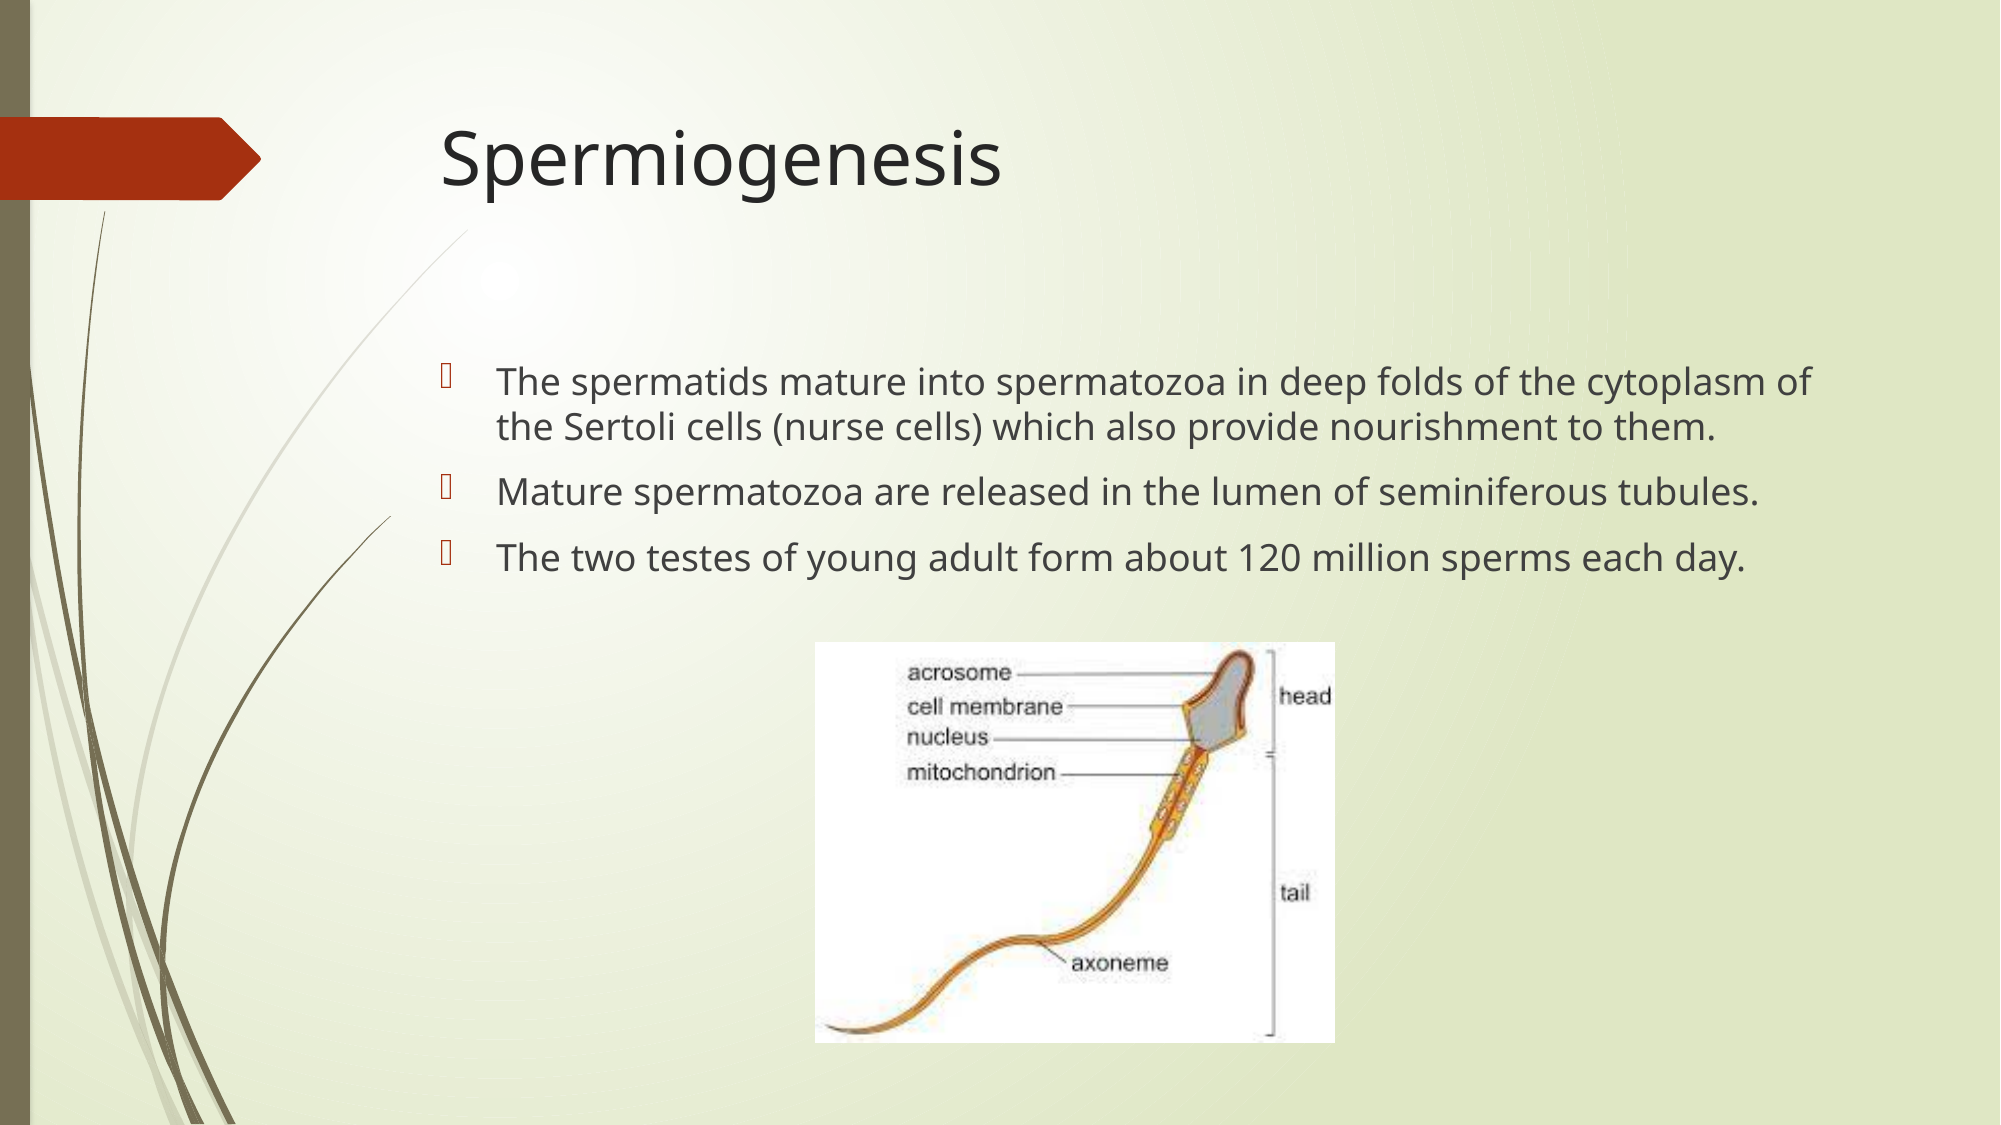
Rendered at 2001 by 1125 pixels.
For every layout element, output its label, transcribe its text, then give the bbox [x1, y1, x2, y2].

title Spermiogenesis [425, 102, 1888, 313]
picture [814, 642, 1336, 1043]
list The spermatids mature into spermatozoa in deep folds of the cytoplasm of the Sertoli cells (nurse cells) which also provide nourishment to them. Mature spermatozoa are released in the lumen of seminiferous tubules. The two testes of young adult form about 120 million sperms each day. [424, 350, 1888, 970]
